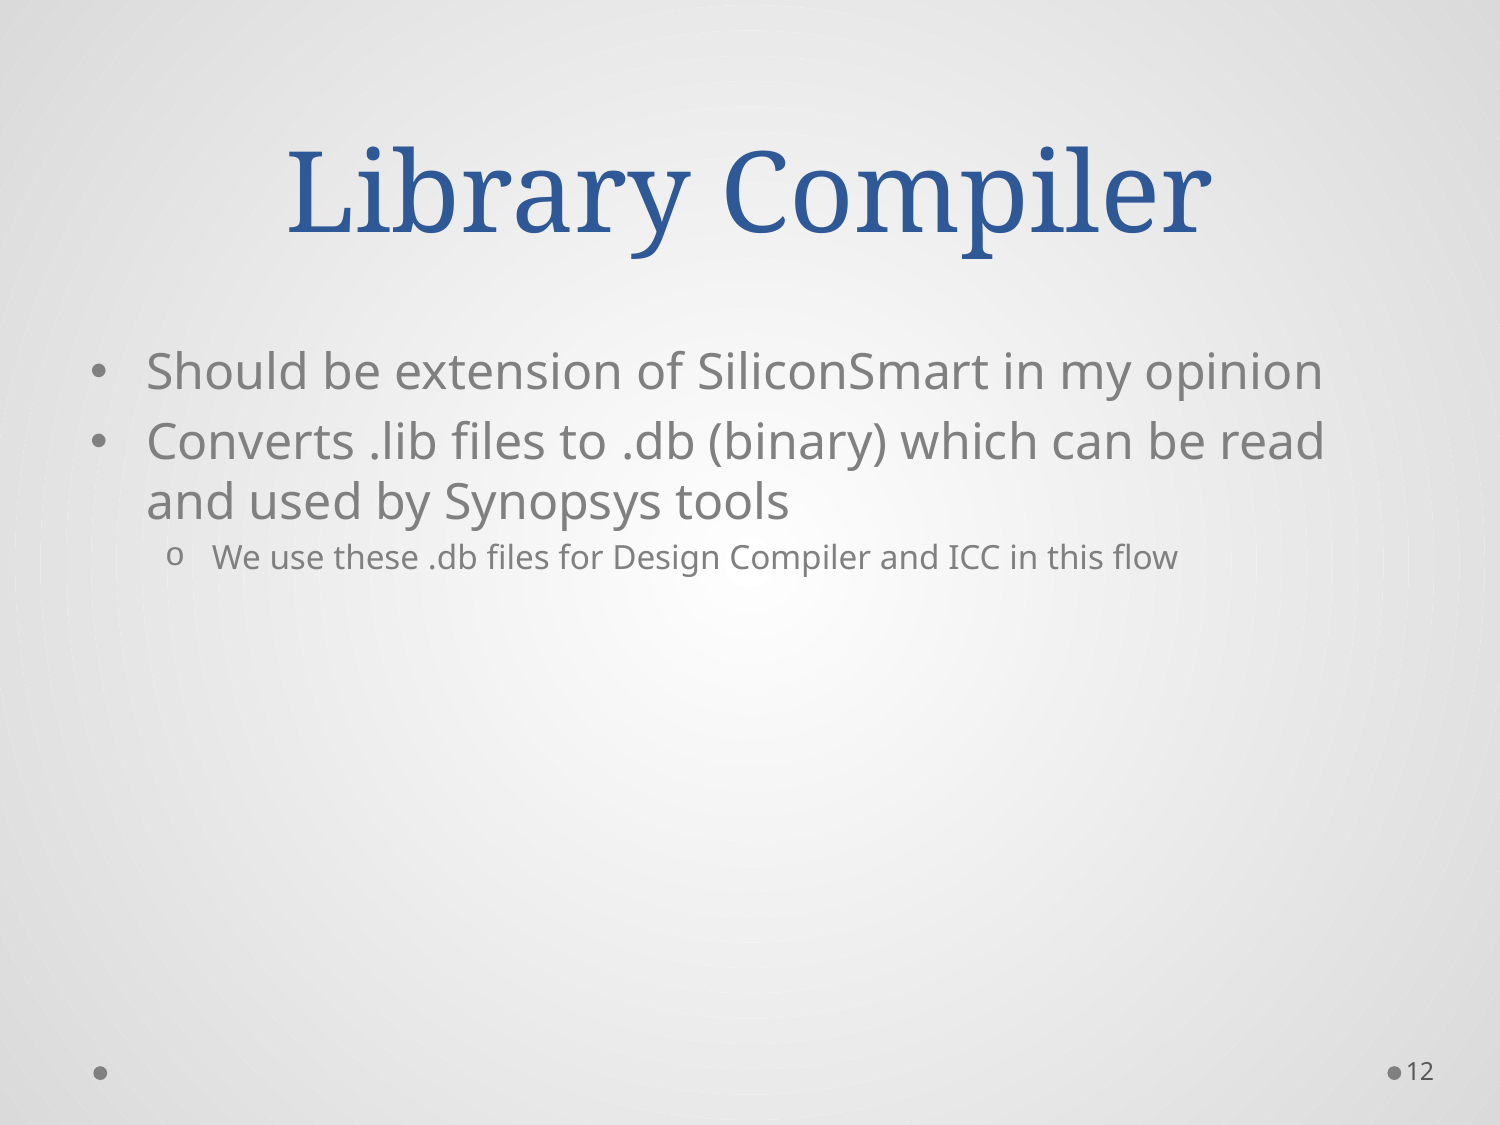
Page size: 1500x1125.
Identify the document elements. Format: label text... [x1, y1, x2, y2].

slide_number 12 [1401, 1042, 1494, 1103]
list Should be extension of SiliconSmart in my opinion Converts .lib files to .db (binary) which can be read and used by Synopsys tools We use these .db files for Design Compiler and ICC in this flow [75, 262, 1425, 1005]
title Library Compiler [75, 0, 1425, 262]
